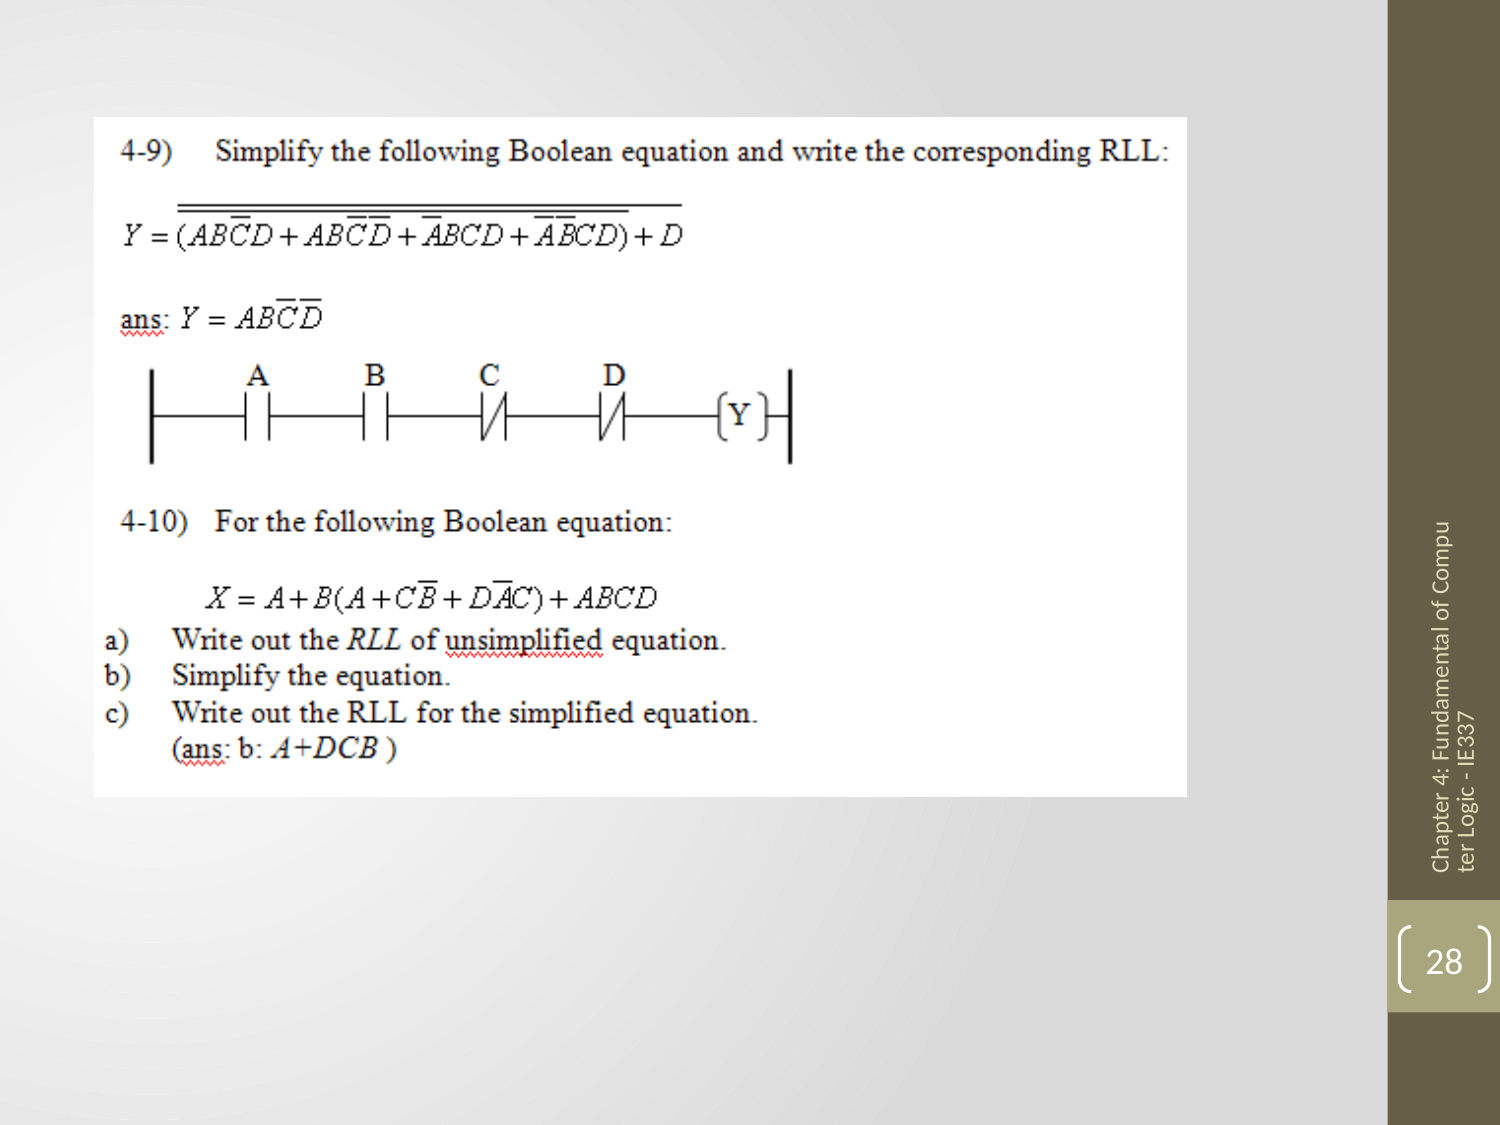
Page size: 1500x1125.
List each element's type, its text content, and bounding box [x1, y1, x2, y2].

footer Chapter 4: Fundamental of Computer Logic - IE337 [1408, 500, 1469, 889]
picture [93, 116, 1188, 798]
slide_number 28 [1397, 925, 1492, 994]
subtitle [117, 105, 1325, 200]
